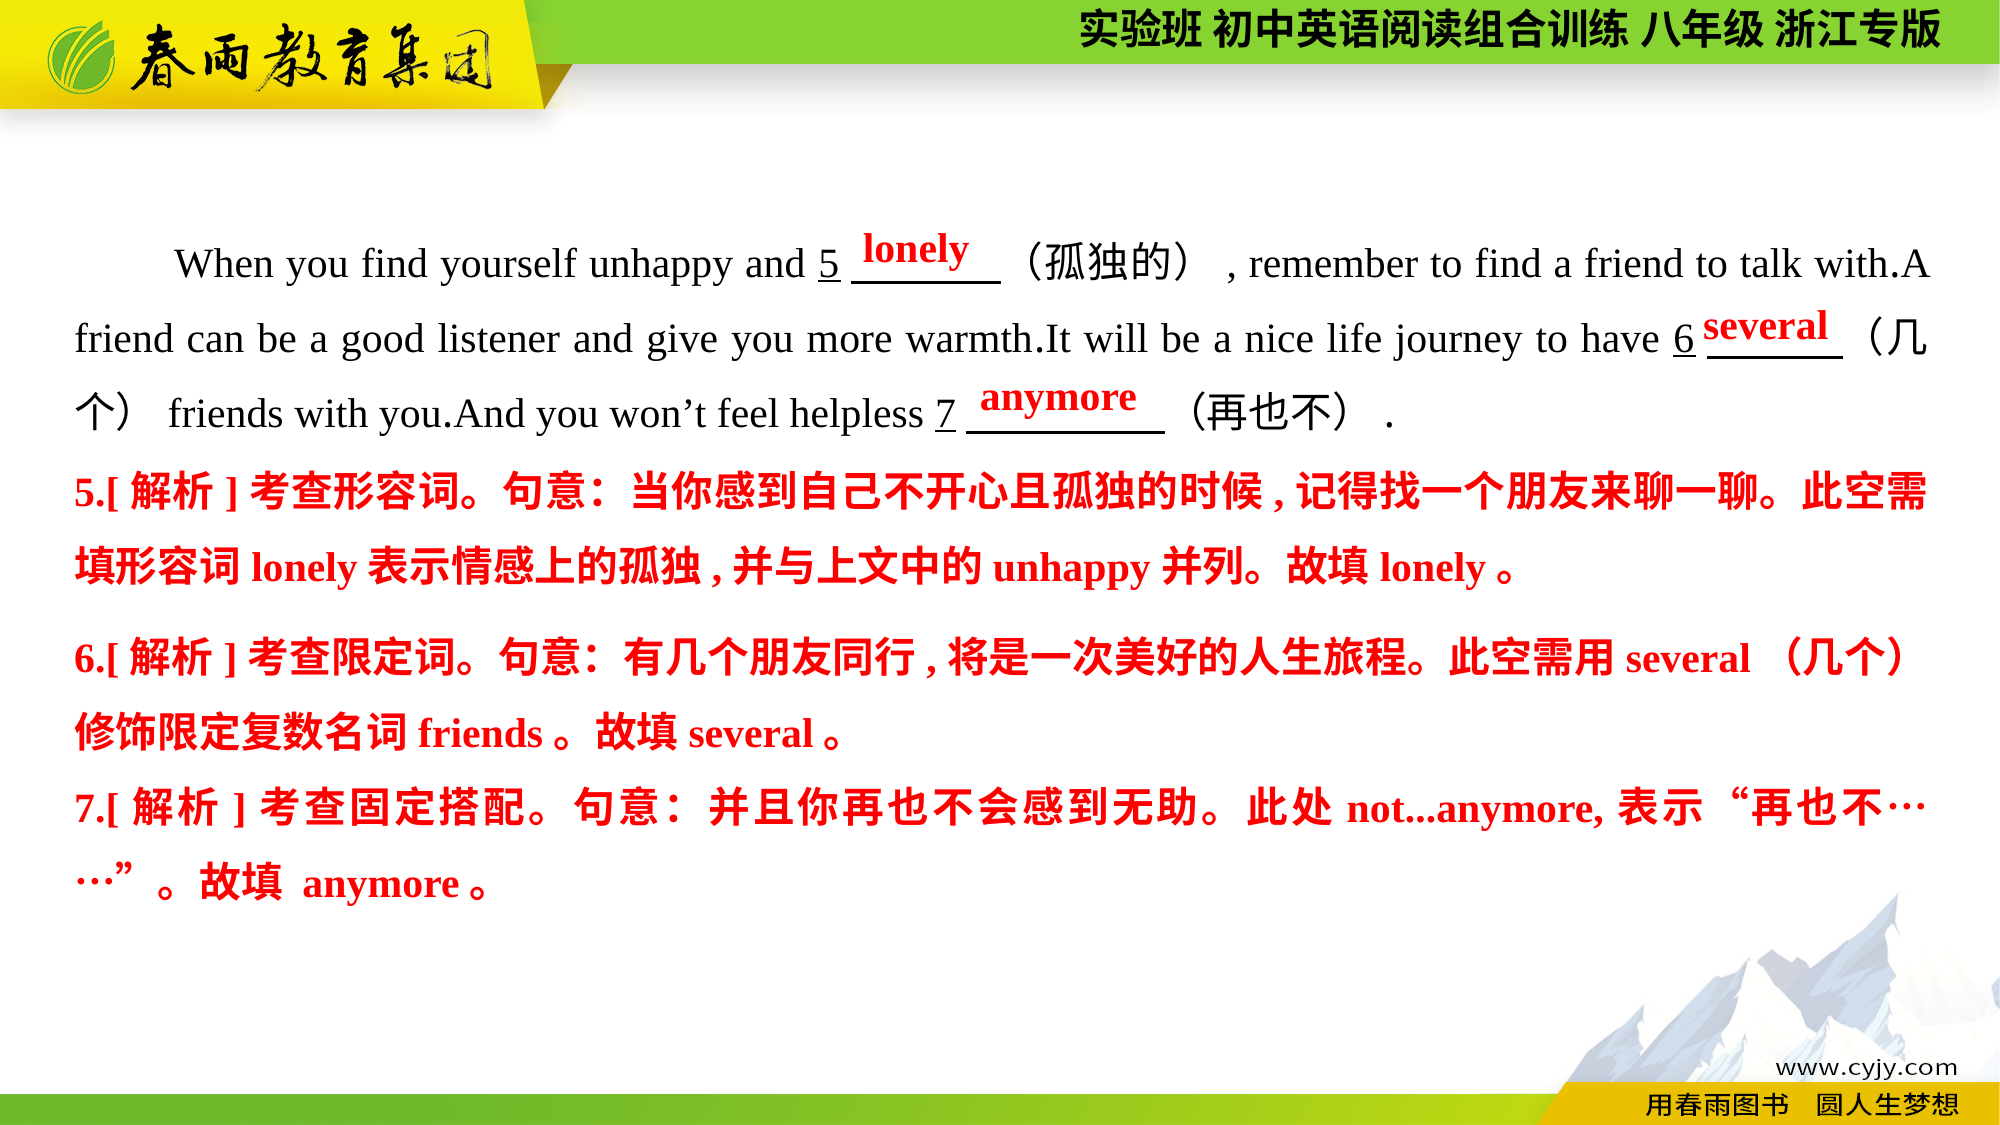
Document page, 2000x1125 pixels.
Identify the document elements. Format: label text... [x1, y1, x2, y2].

text_box 7.[解析]考查固定搭配。句意：并且你再也不会感到无助。此处not...anymore,表示“再也不……”。故填 anymore。 [59, 747, 1944, 913]
text_box lonely [848, 213, 985, 279]
text_box several [1688, 290, 1844, 356]
list When you find yourself unhappy and 5 （孤独的）, remember to find a friend to talk with.A friend can be a good listener and give you more warmth.It will be a nice life journey to have 6 （几个）friends with you.And you won’t feel helpless 7 （再也不）. [59, 203, 1944, 432]
text_box 5.[解析]考查形容词。句意：当你感到自己不开心且孤独的时候,记得找一个朋友来聊一聊。此空需填形容词lonely表示情感上的孤独,并与上文中的unhappy并列。故填lonely。 [59, 432, 1944, 597]
text_box 6.[解析]考查限定词。句意：有几个朋友同行,将是一次美好的人生旅程。此空需用several（几个）修饰限定复数名词friends。故填several。 [59, 597, 1944, 747]
text_box anymore [965, 361, 1153, 427]
picture [0, 0, 2000, 1125]
